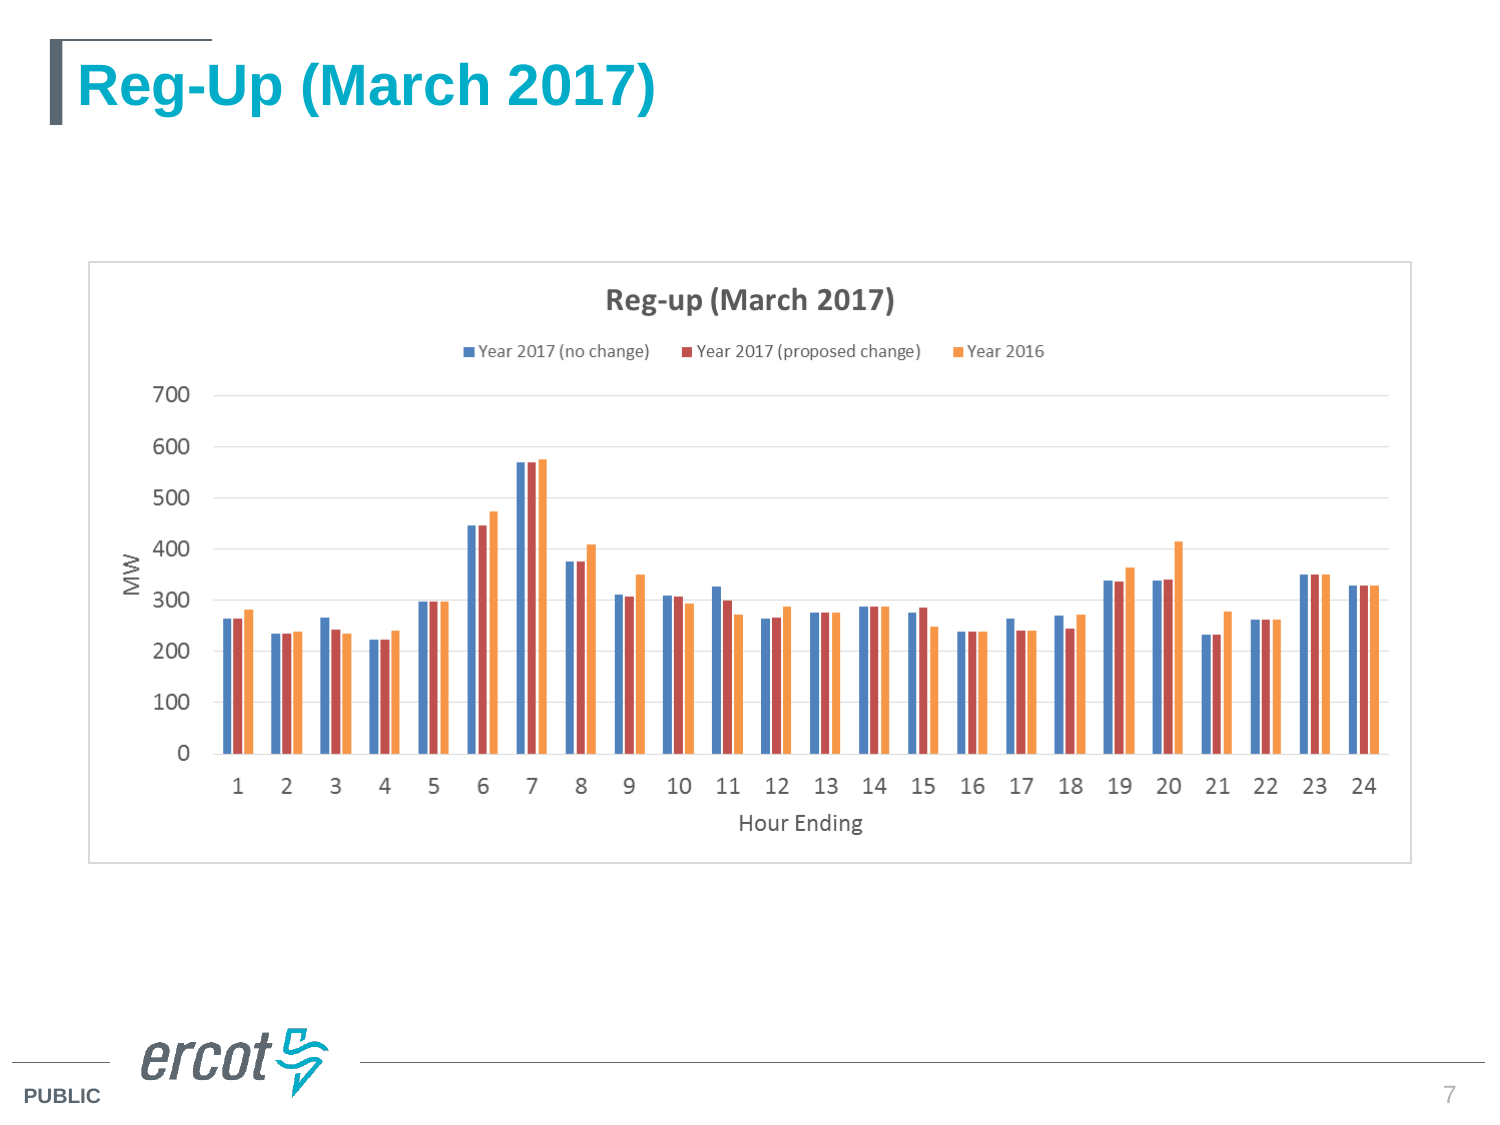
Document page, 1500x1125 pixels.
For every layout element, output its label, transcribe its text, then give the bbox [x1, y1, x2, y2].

slide_number 7 [1412, 1076, 1488, 1112]
picture [137, 1024, 332, 1100]
title Reg-Up (March 2017) [62, 39, 1450, 228]
picture [88, 261, 1412, 864]
